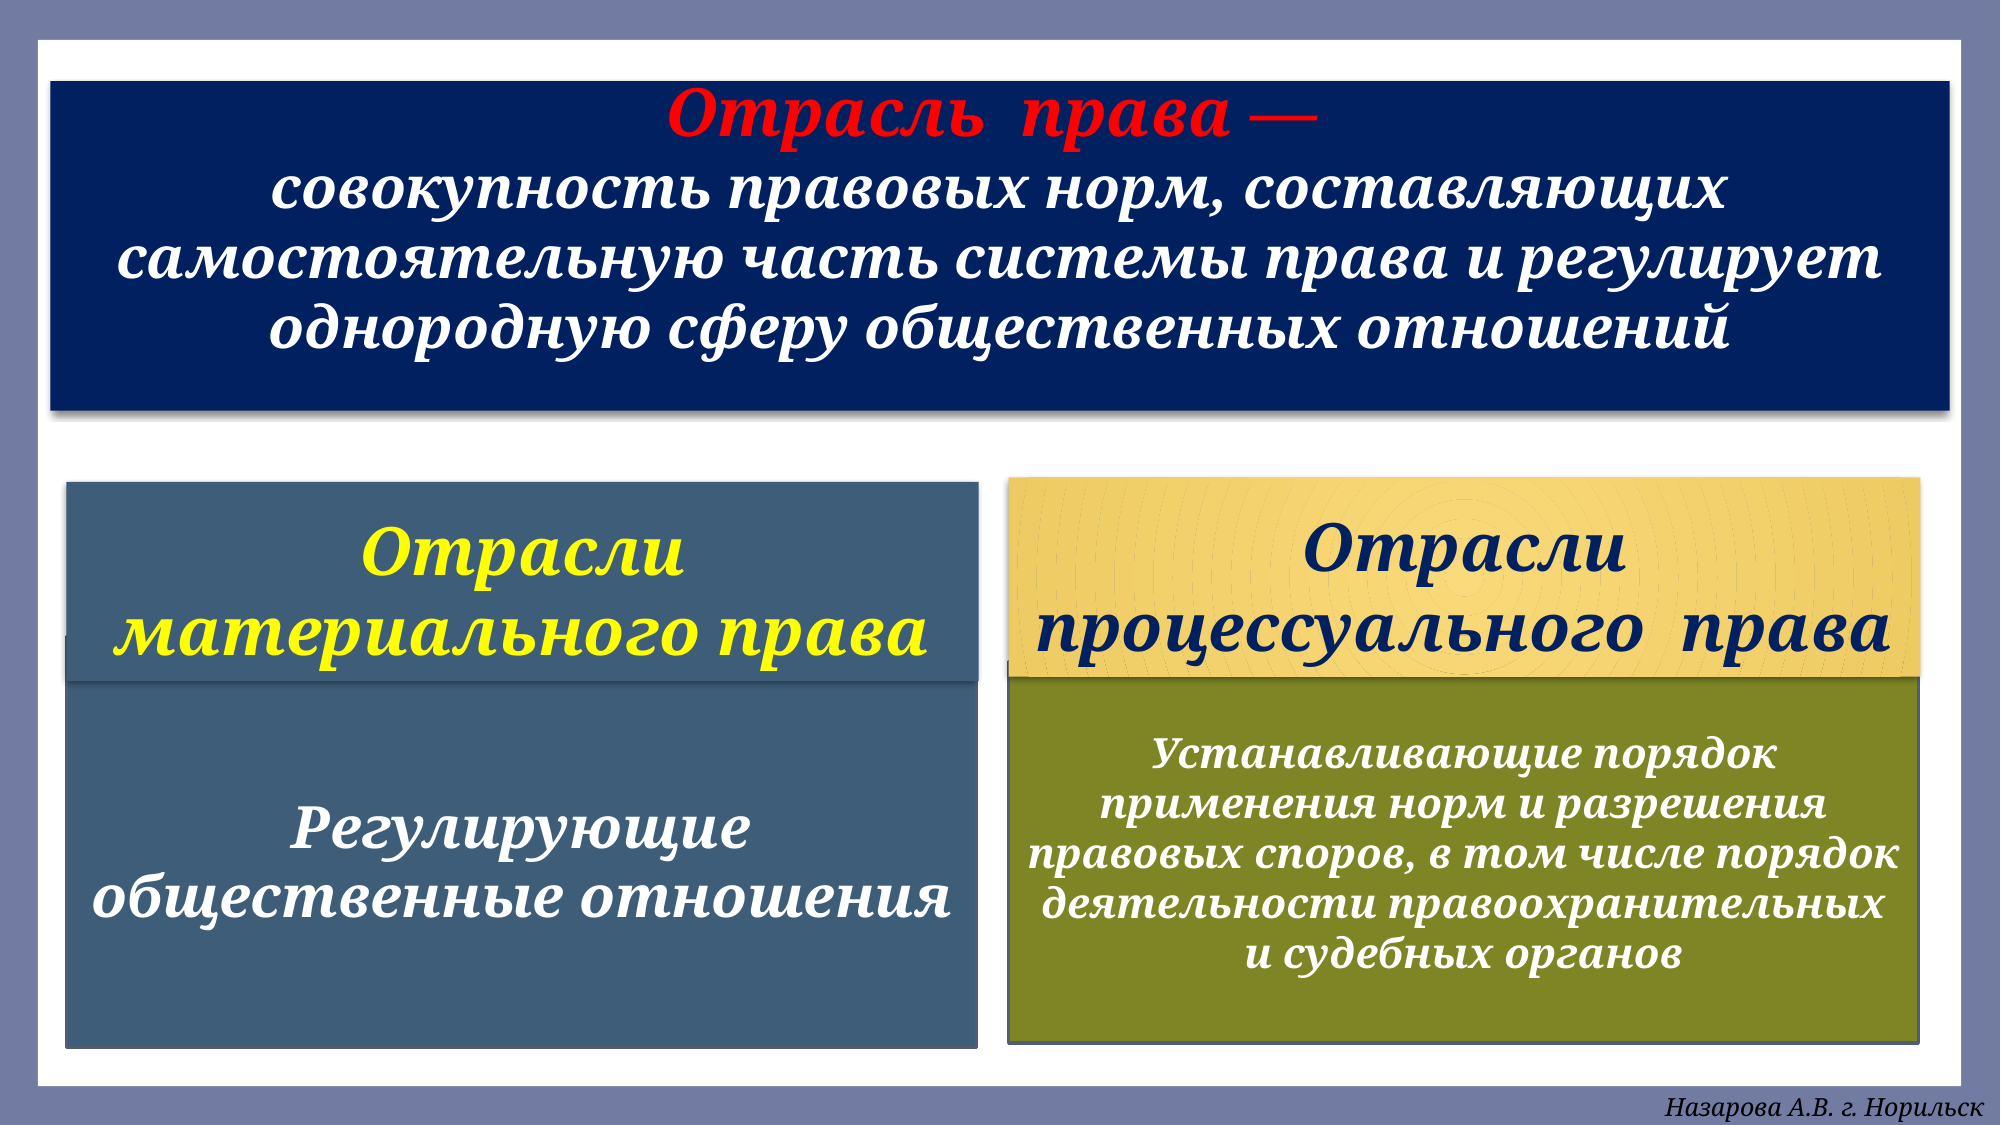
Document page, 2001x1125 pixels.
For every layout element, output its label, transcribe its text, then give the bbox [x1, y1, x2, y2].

text_box Устанавливающие порядок применения норм и разрешения правовых споров, в том числе порядок деятельности правоохранительных и судебных органов [1007, 684, 1920, 1045]
text_box Назарова А.В. г. Норильск [1583, 1084, 2000, 1125]
text_box Отрасли материального права [66, 481, 979, 682]
text_box Отрасли процессуального права [1008, 477, 1921, 677]
title Отрасль права — совокупность правовых норм, составляющих самостоятельную часть системы права и регулирует однородную сферу общественных отношений [50, 81, 1950, 411]
text_box Регулирующие общественные отношения [65, 689, 978, 1049]
